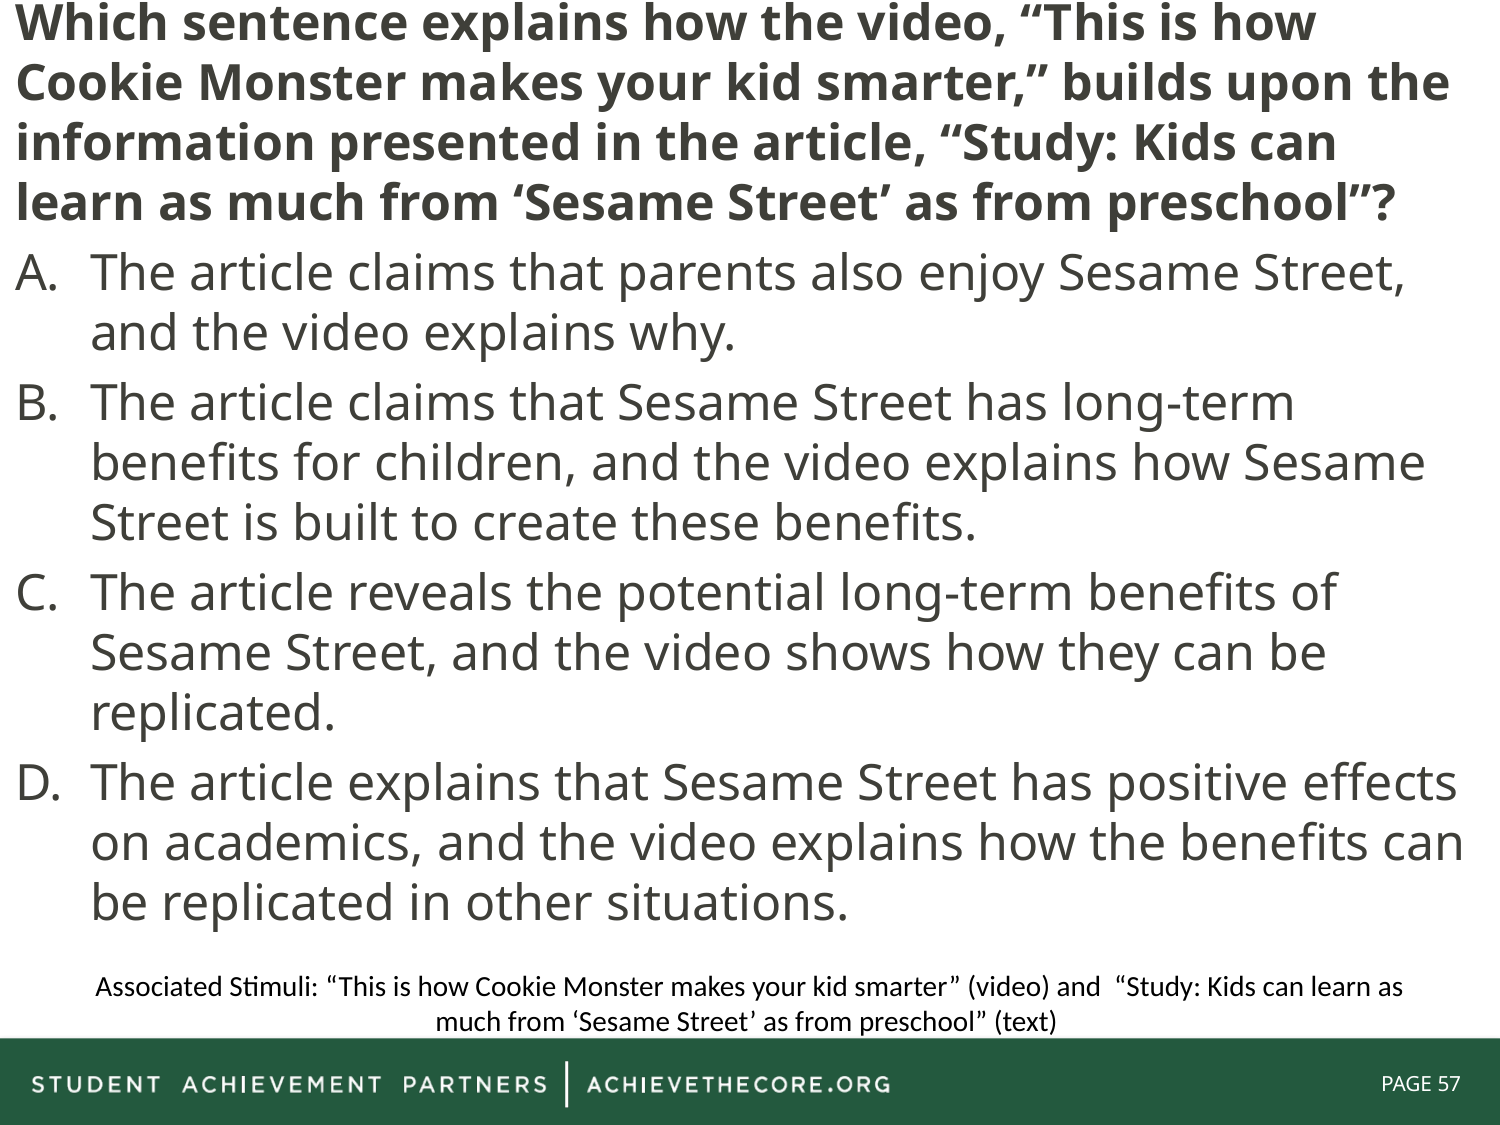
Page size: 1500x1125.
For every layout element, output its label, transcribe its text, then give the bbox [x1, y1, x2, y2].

list Which sentence explains how the video, “This is how Cookie Monster makes your kid smarter,” builds upon the information presented in the article, “Study: Kids can learn as much from ‘Sesame Street’ as from preschool”? The article claims that parents also enjoy Sesame Street, and the video explains why. The article claims that Sesame Street has long-term benefits for children, and the video explains how Sesame Street is built to create these benefits. The article reveals the potential long-term benefits of Sesame Street, and the video shows how they can be replicated. The article explains that Sesame Street has positive effects on academics, and the video explains how the benefits can be replicated in other situations. [0, 0, 1498, 958]
text_box Associated Stimuli: “This is how Cookie Monster makes your kid smarter” (video) and “Study: Kids can learn as much from ‘Sesame Street’ as from preschool” (text) [74, 959, 1425, 1045]
